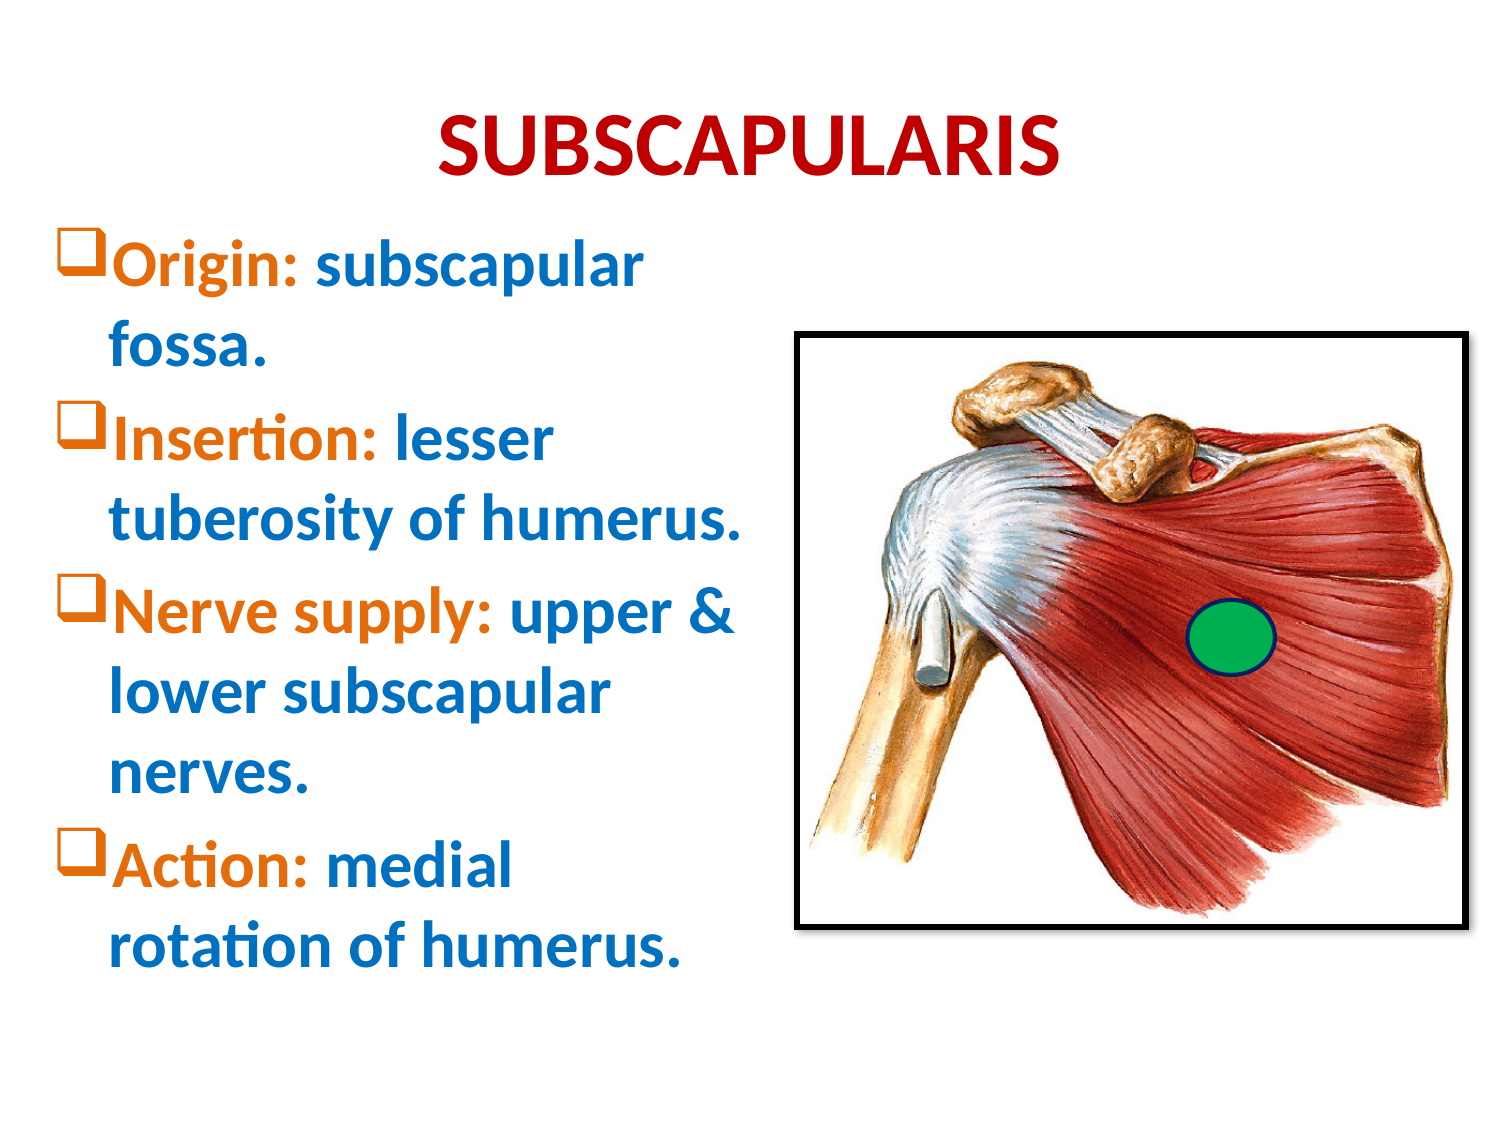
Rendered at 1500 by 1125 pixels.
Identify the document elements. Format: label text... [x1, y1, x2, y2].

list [799, 337, 1463, 925]
list Origin: subscapular fossa. Insertion: lesser tuberosity of humerus. Nerve supply: upper & lower subscapular nerves. Action: medial rotation of humerus. [37, 212, 763, 1063]
title SUBSCAPULARIS [75, 45, 1425, 233]
